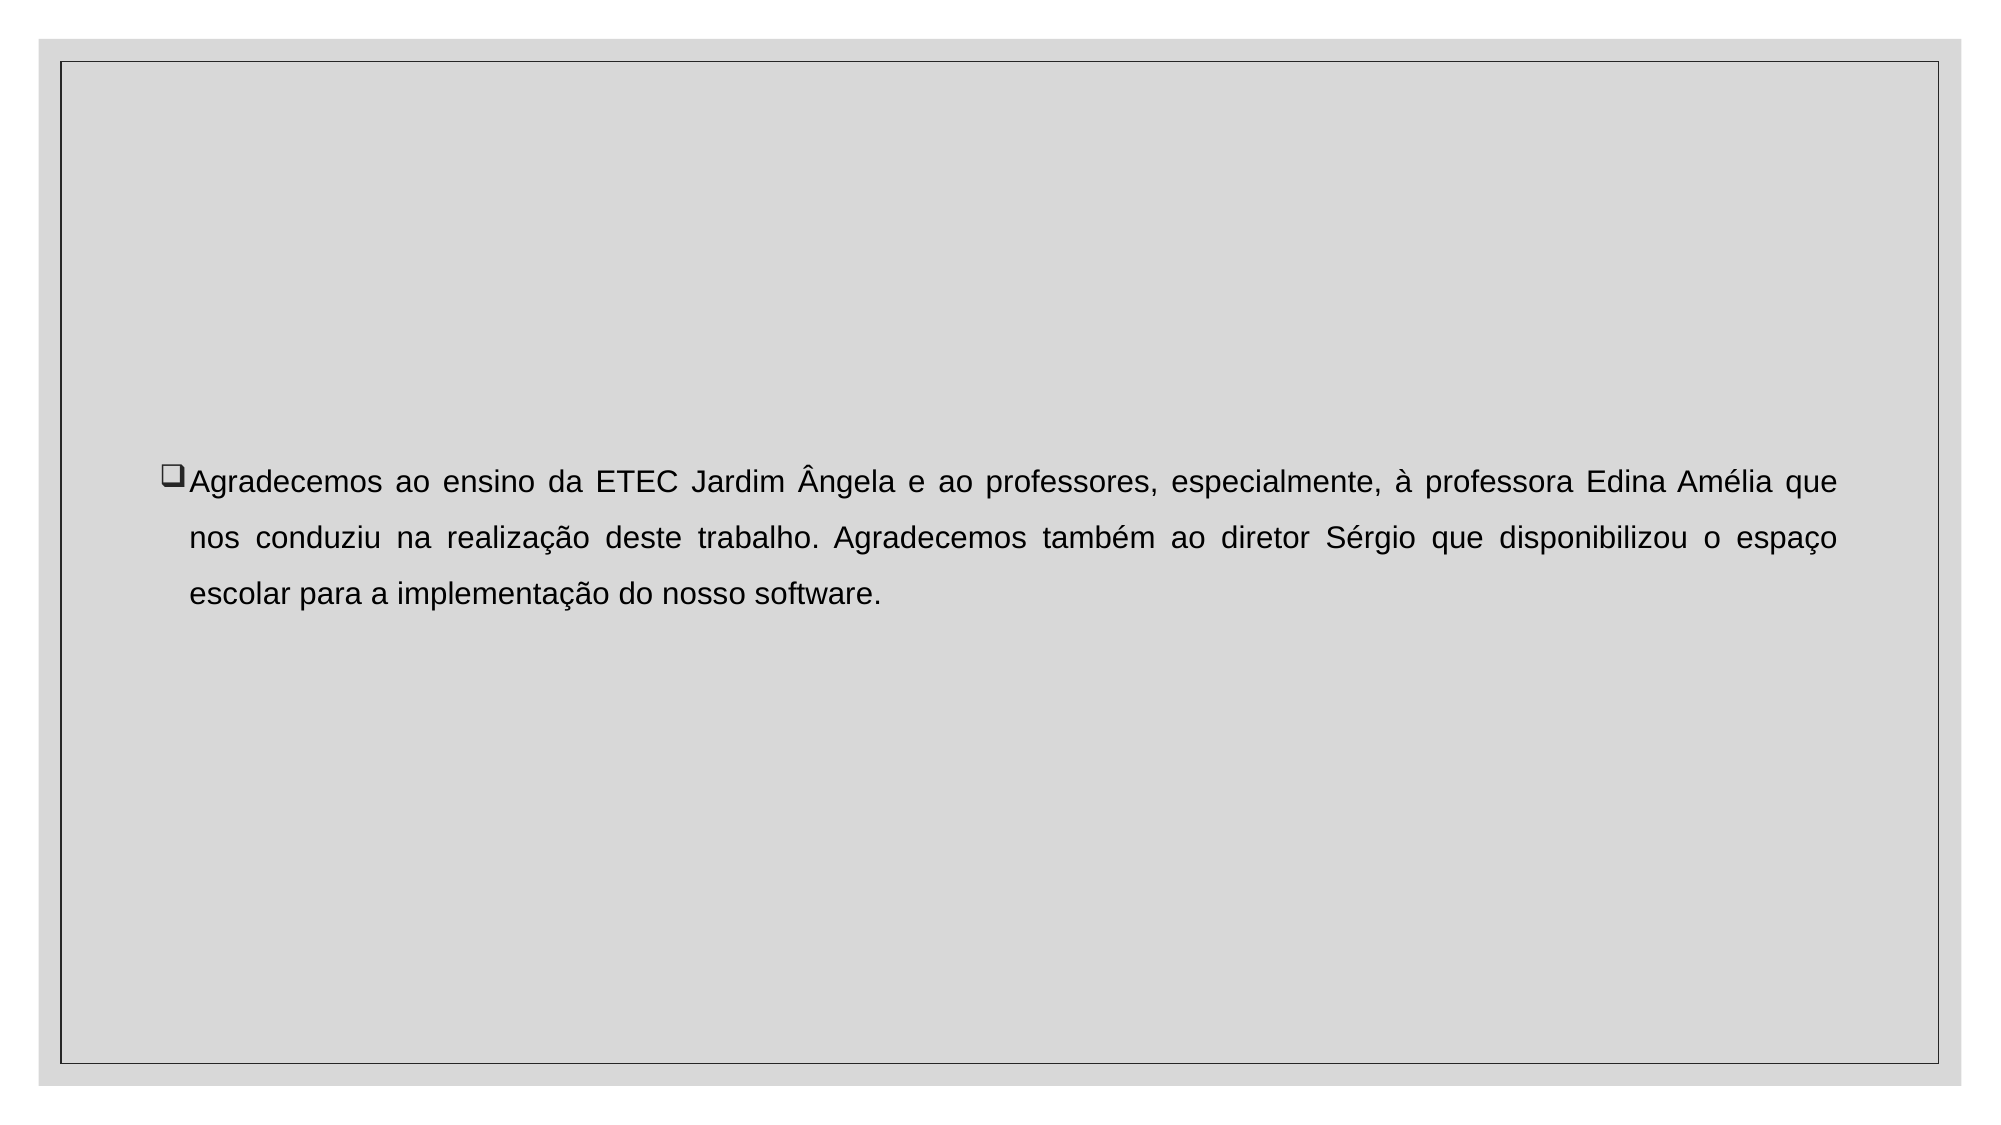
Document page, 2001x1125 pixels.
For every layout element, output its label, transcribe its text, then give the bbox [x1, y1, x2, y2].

list Agradecemos ao ensino da ETEC Jardim Ângela e ao professores, especialmente, à professora Edina Amélia que nos conduziu na realização deste trabalho. Agradecemos também ao diretor Sérgio que disponibilizou o espaço escolar para a implementação do nosso software. [144, 434, 1856, 691]
